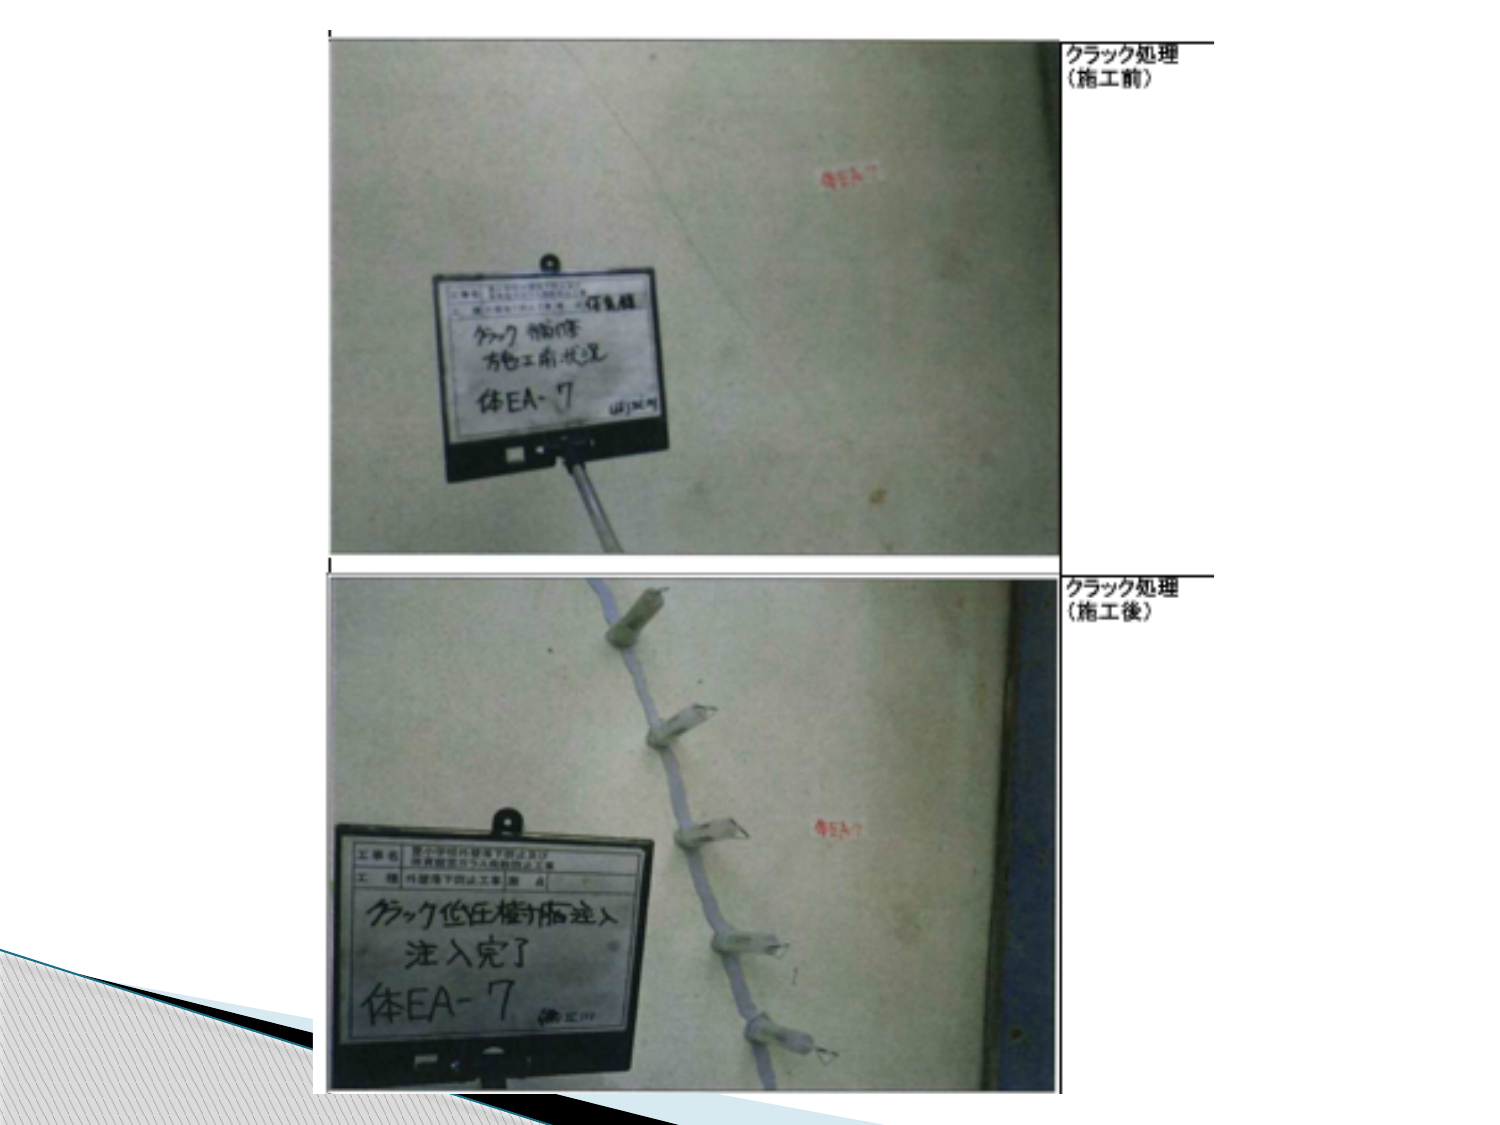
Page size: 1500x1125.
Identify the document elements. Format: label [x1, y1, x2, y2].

picture [312, 30, 1215, 1095]
